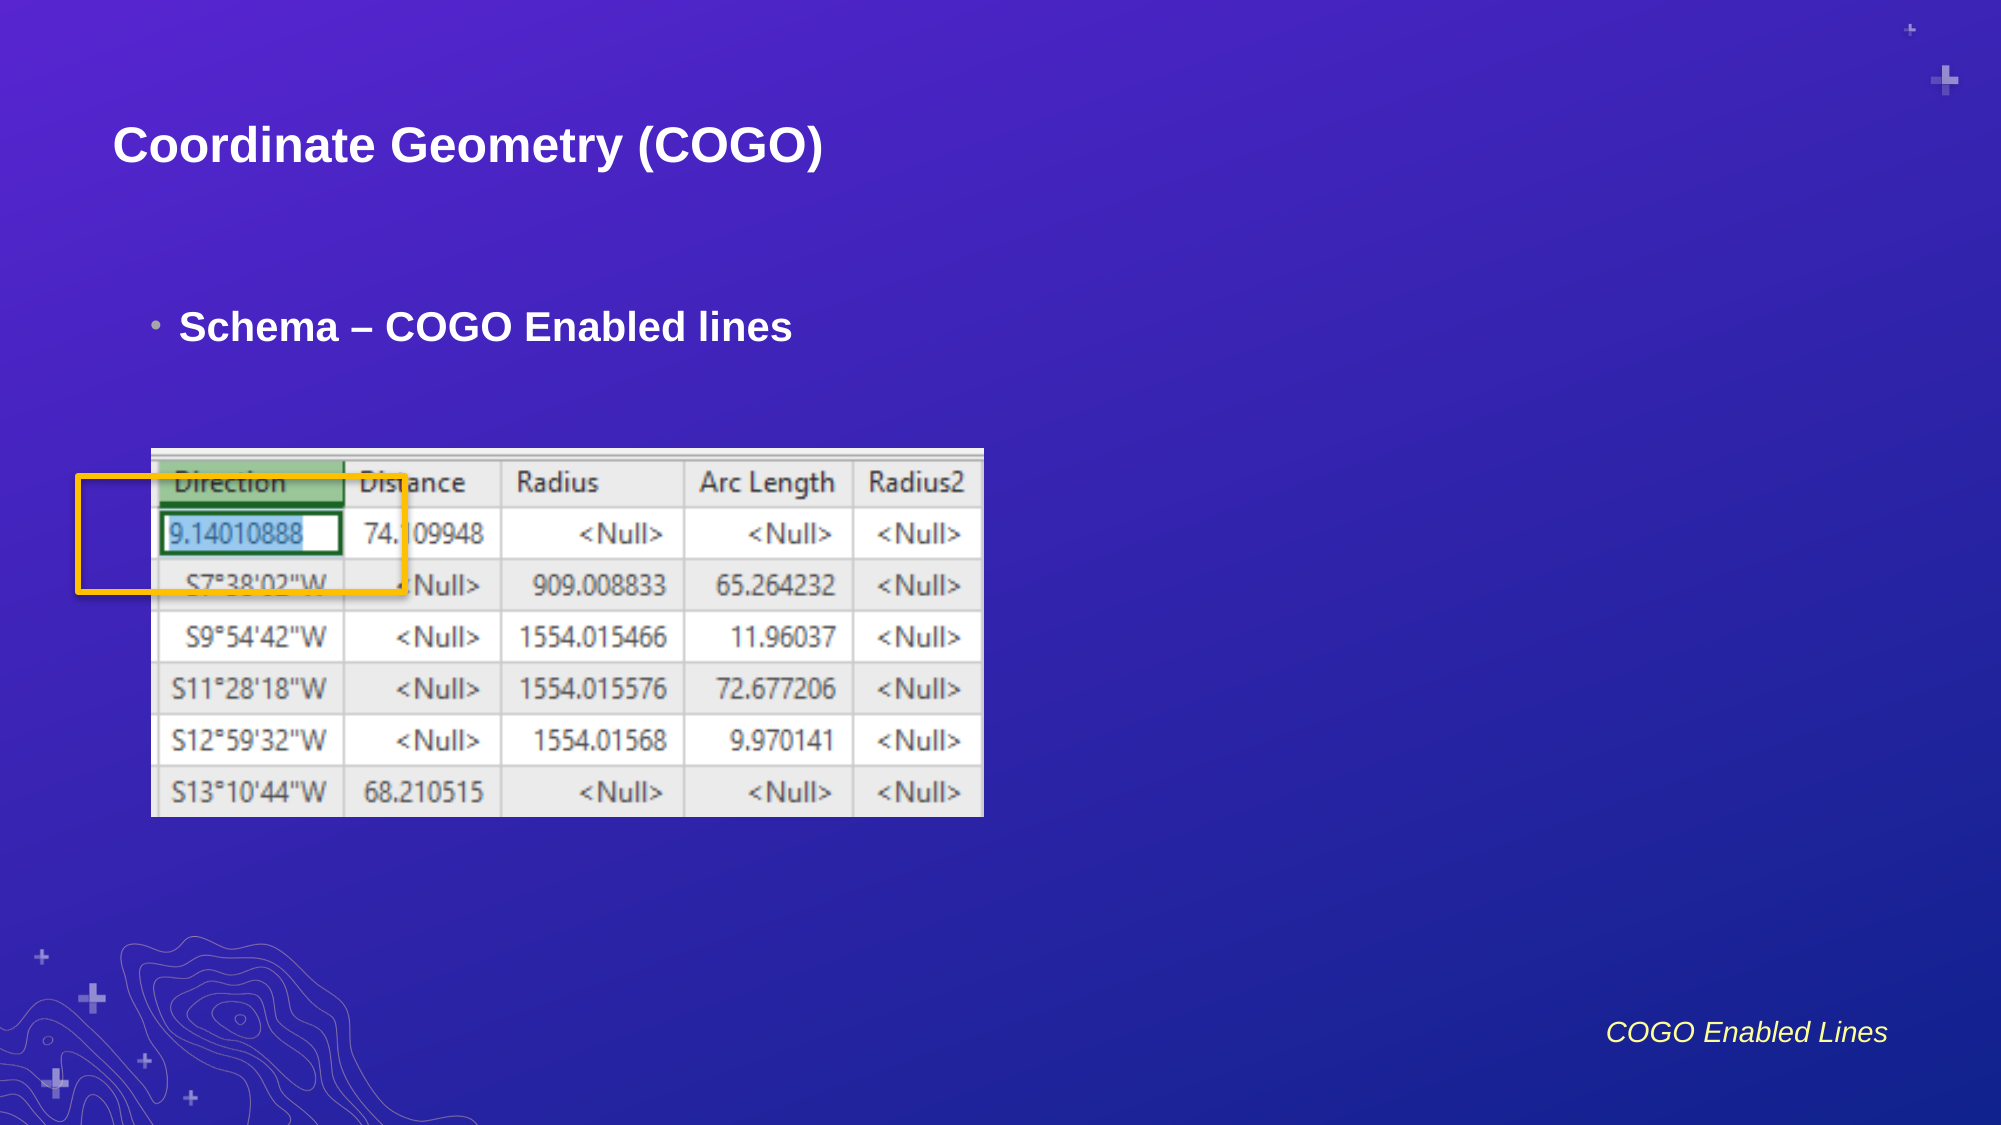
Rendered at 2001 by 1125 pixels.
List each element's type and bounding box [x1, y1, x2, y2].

picture [151, 447, 984, 817]
text_box [0, 0, 2000, 1125]
